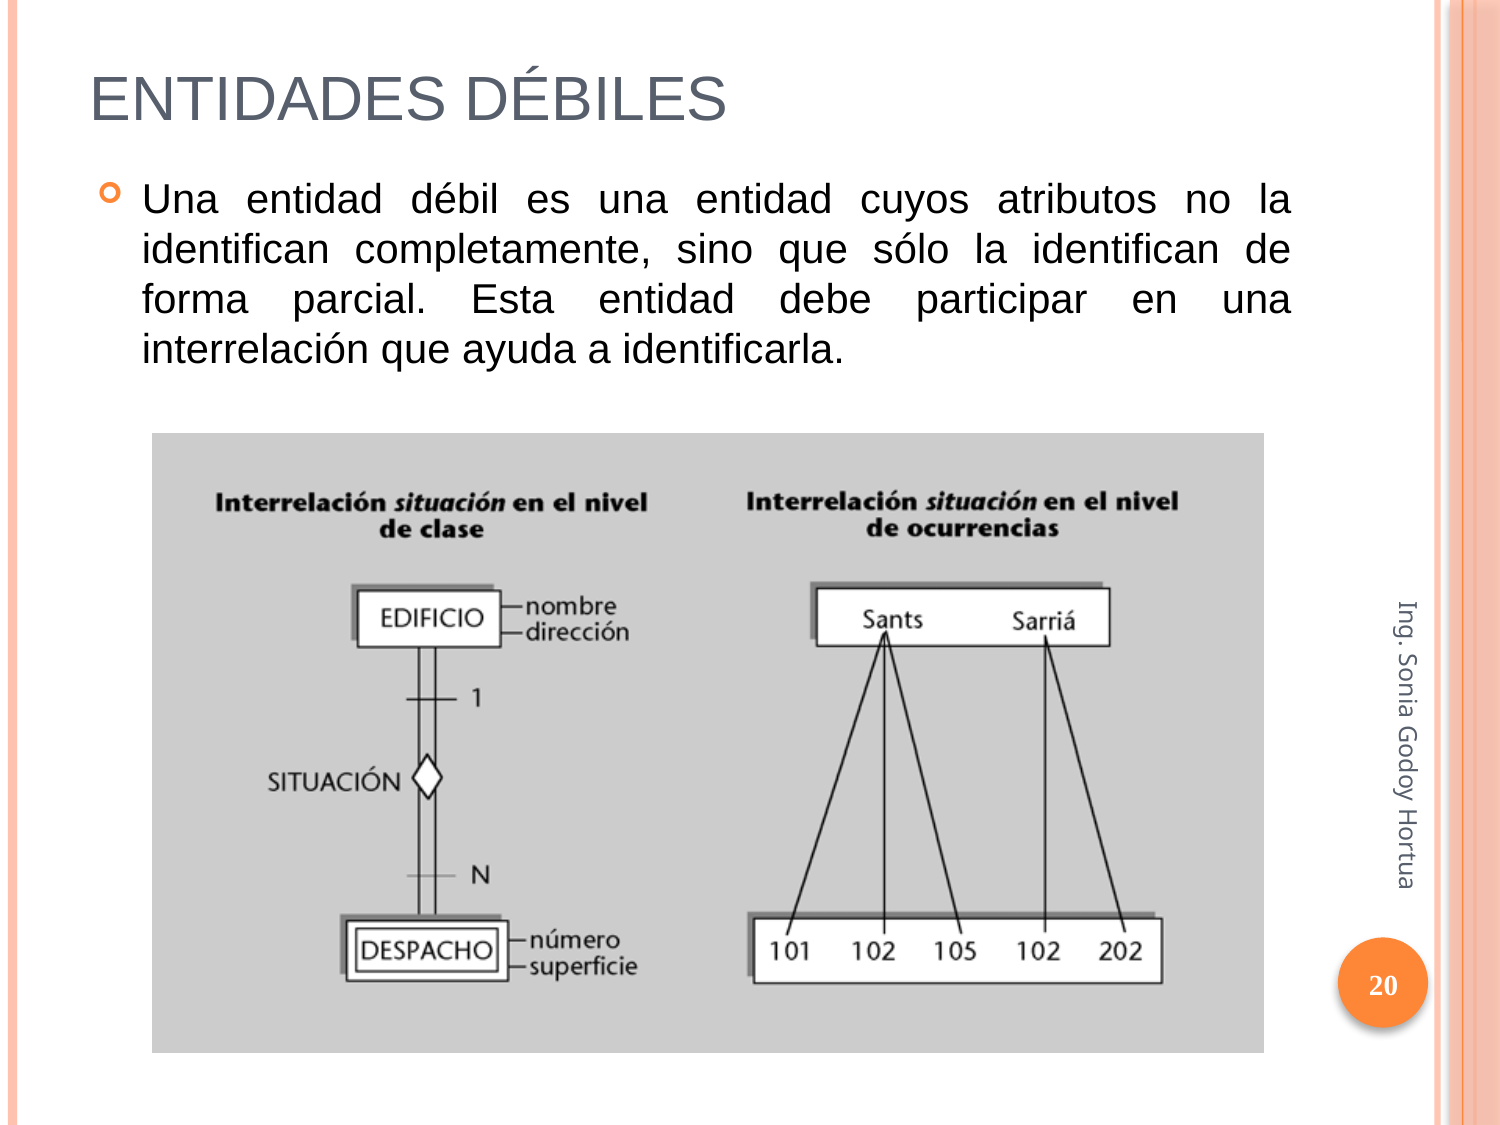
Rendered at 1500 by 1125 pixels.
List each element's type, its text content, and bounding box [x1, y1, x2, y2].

picture [152, 433, 1264, 1053]
list Una entidad débil es una entidad cuyos atributos no la identifican completamente, sino que sólo la identifican de forma parcial. Esta entidad debe participar en una interrelación que ayuda a identificarla. [81, 163, 1308, 964]
footer Ing. Sonia Godoy Hortua [1379, 380, 1440, 906]
slide_number 20 [1333, 940, 1434, 1026]
title Entidades débiles [75, 45, 1300, 141]
